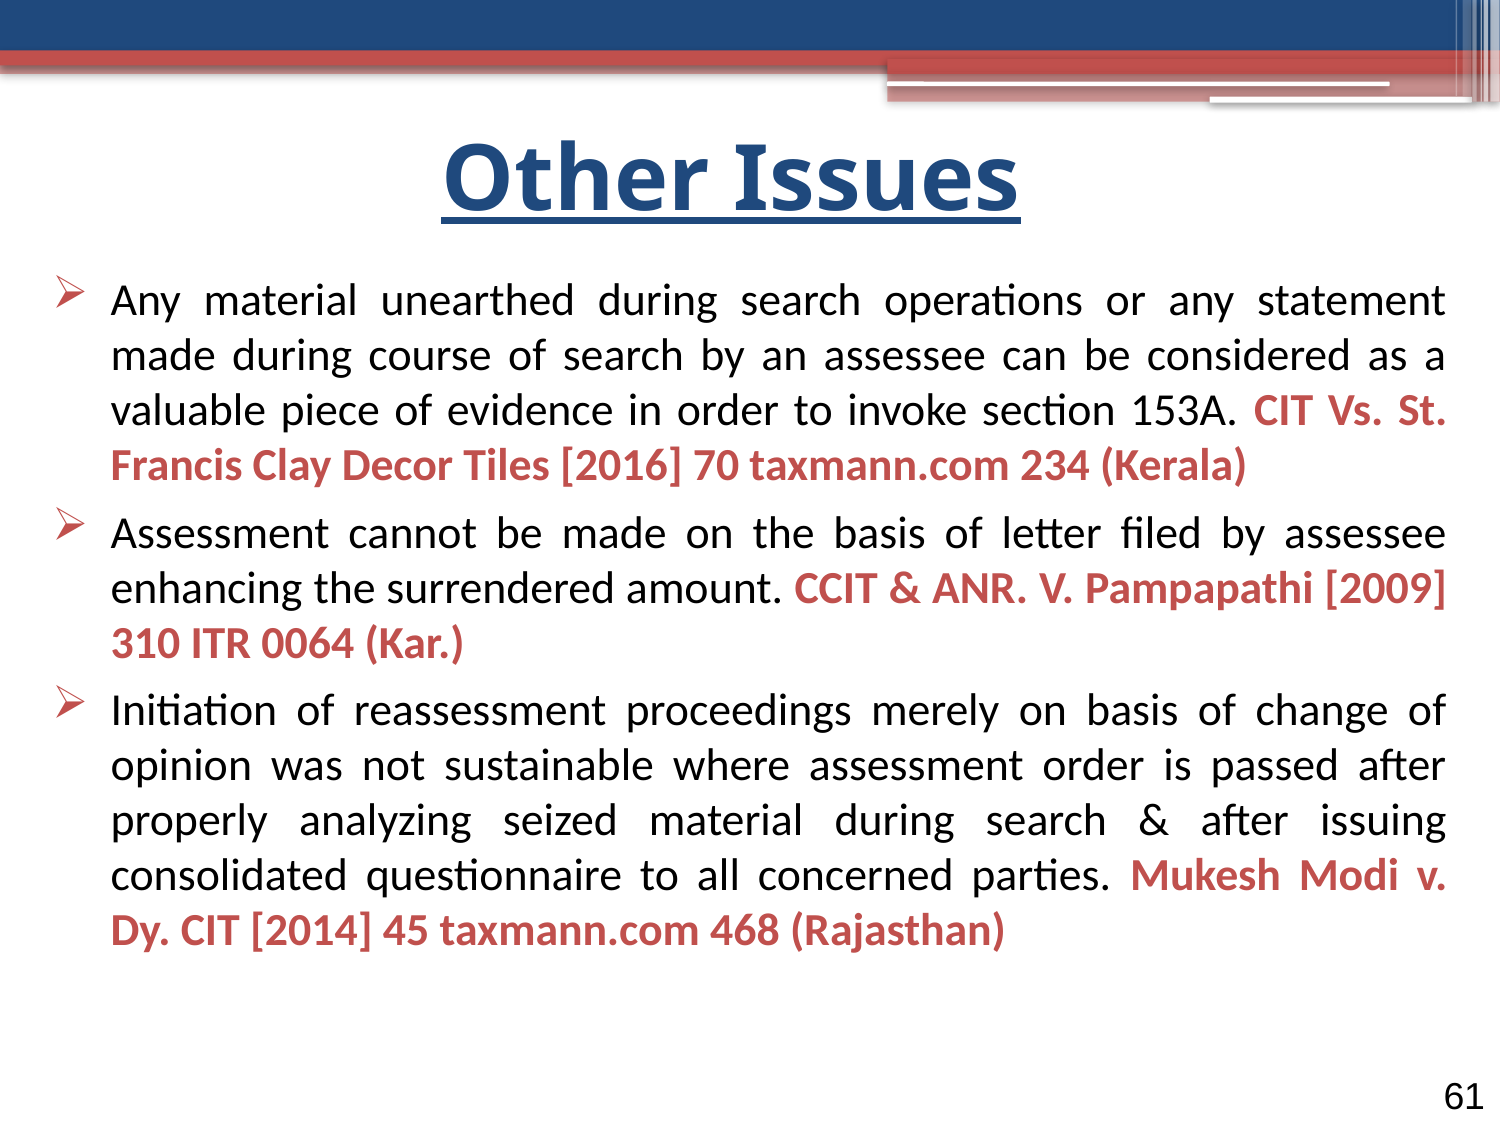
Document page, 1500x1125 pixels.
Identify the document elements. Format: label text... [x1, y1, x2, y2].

list Any material unearthed during search operations or any statement made during course of search by an assessee can be considered as a valuable piece of evidence in order to invoke section 153A. CIT Vs. St. Francis Clay Decor Tiles [2016] 70 taxmann.com 234 (Kerala) Assessment cannot be made on the basis of letter filed by assessee enhancing the surrendered amount. CCIT & ANR. V. Pampapathi [2009] 310 ITR 0064 (Kar.) Initiation of reassessment proceedings merely on basis of change of opinion was not sustainable where assessment order is passed after properly analyzing seized material during search & after issuing consolidated questionnaire to all concerned parties. Mukesh Modi v. Dy. CIT [2014] 45 taxmann.com 468 (Rajasthan) [37, 262, 1463, 1113]
slide_number 61 [1374, 1064, 1500, 1125]
text_box Other Issues [24, 111, 1438, 236]
